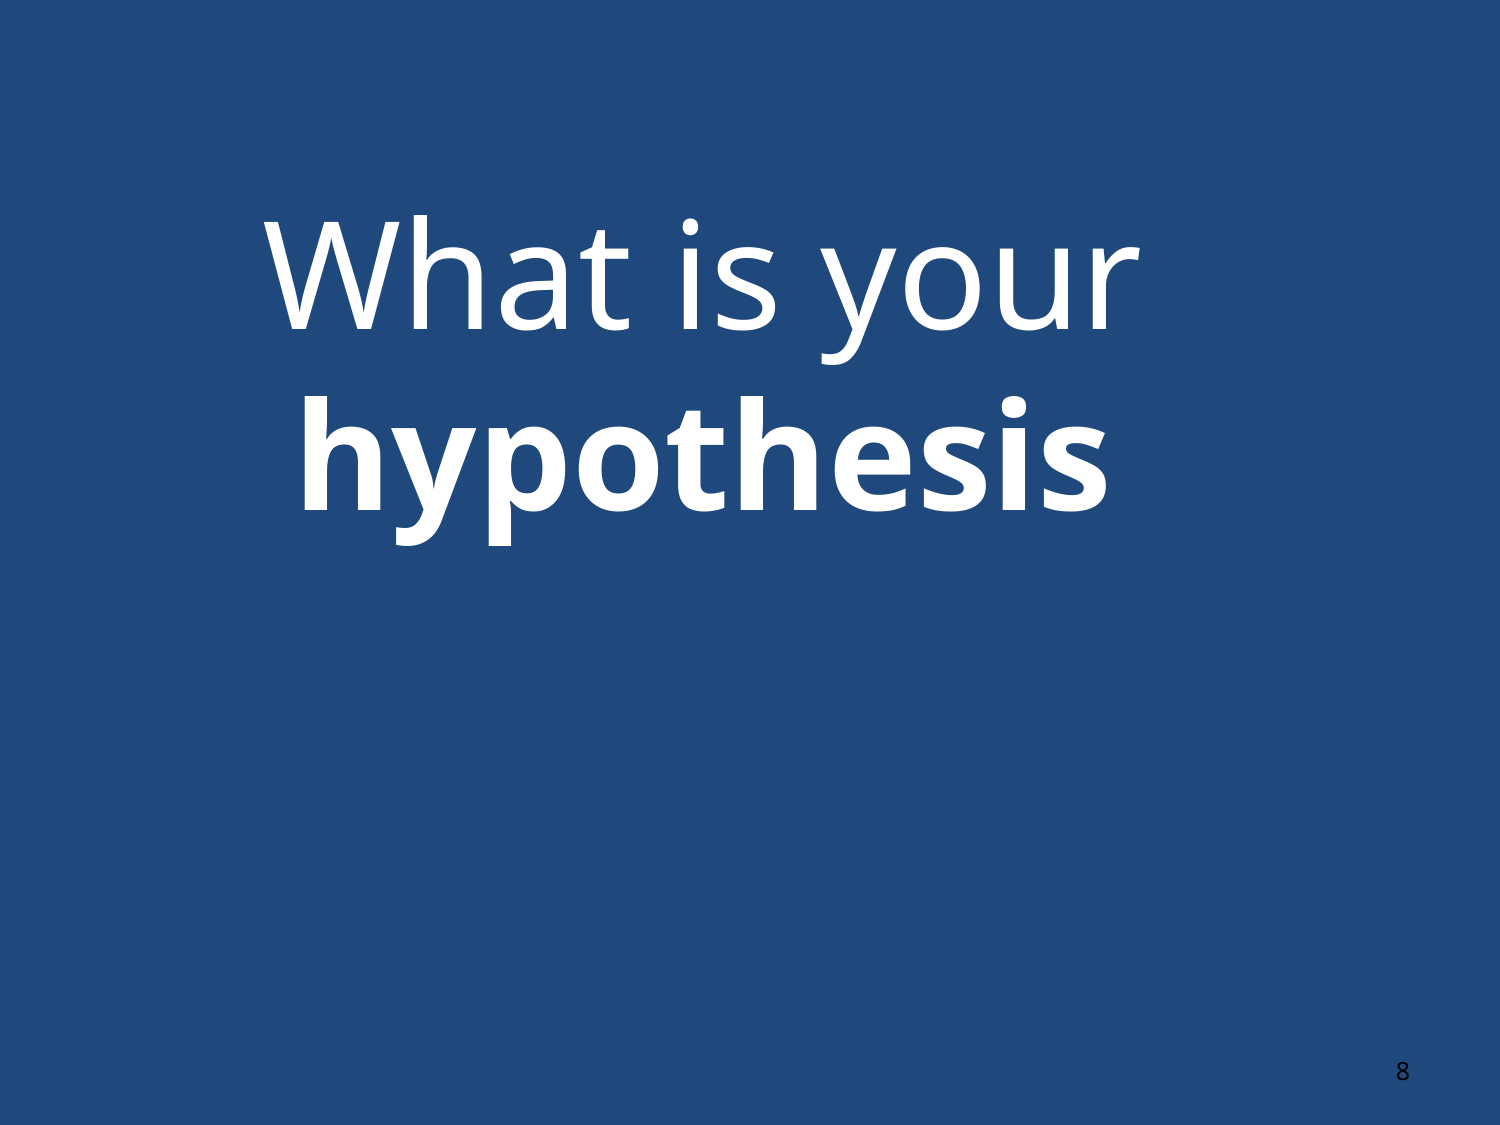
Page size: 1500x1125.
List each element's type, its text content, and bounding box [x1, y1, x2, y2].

slide_number 8 [1074, 1042, 1425, 1103]
text_box What is your hypothesis [123, 172, 1282, 548]
